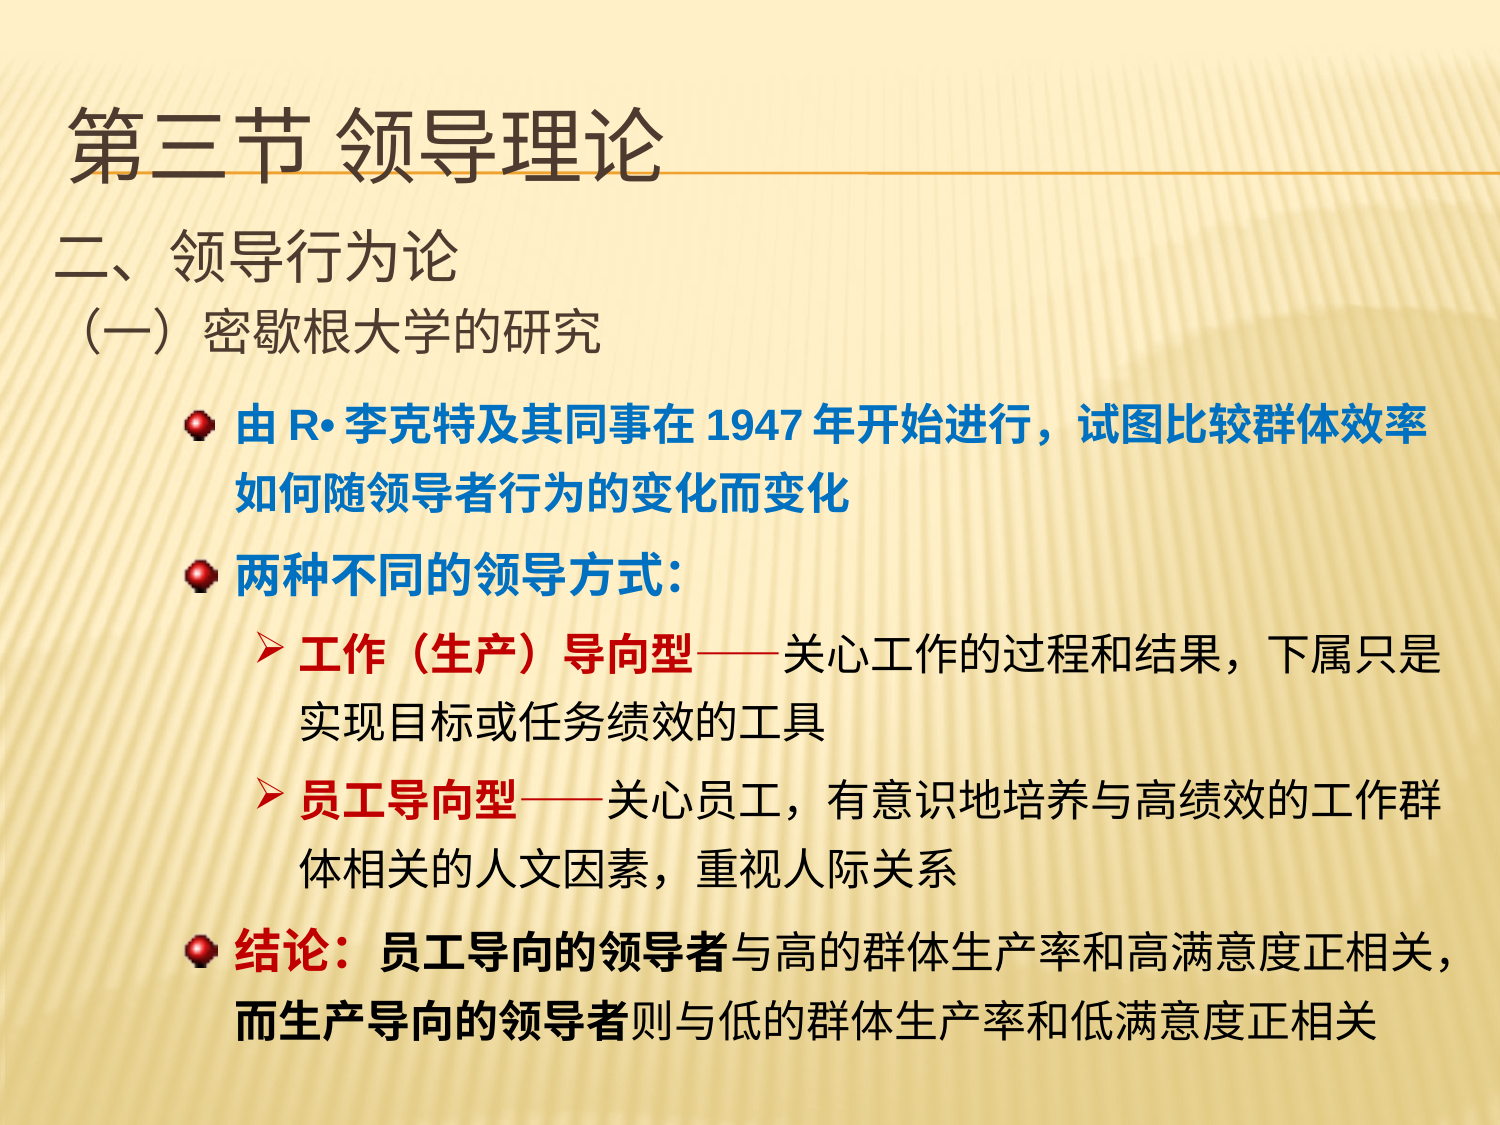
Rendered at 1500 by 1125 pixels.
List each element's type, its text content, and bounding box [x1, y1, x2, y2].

text_box 由R•李克特及其同事在1947年开始进行，试图比较群体效率如何随领导者行为的变化而变化 两种不同的领导方式： 工作（生产）导向型——关心工作的过程和结果，下属只是实现目标或任务绩效的工具 员工导向型——关心员工，有意识地培养与高绩效的工作群体相关的人文因素，重视人际关系 结论：员工导向的领导者与高的群体生产率和高满意度正相关，而生产导向的领导者则与低的群体生产率和低满意度正相关 [164, 373, 1463, 1083]
picture [179, 405, 215, 441]
picture [179, 929, 218, 968]
title 第三节 领导理论 [50, 75, 1475, 213]
picture [179, 554, 218, 593]
list 二、领导行为论 （一）密歇根大学的研究 [37, 212, 1463, 316]
